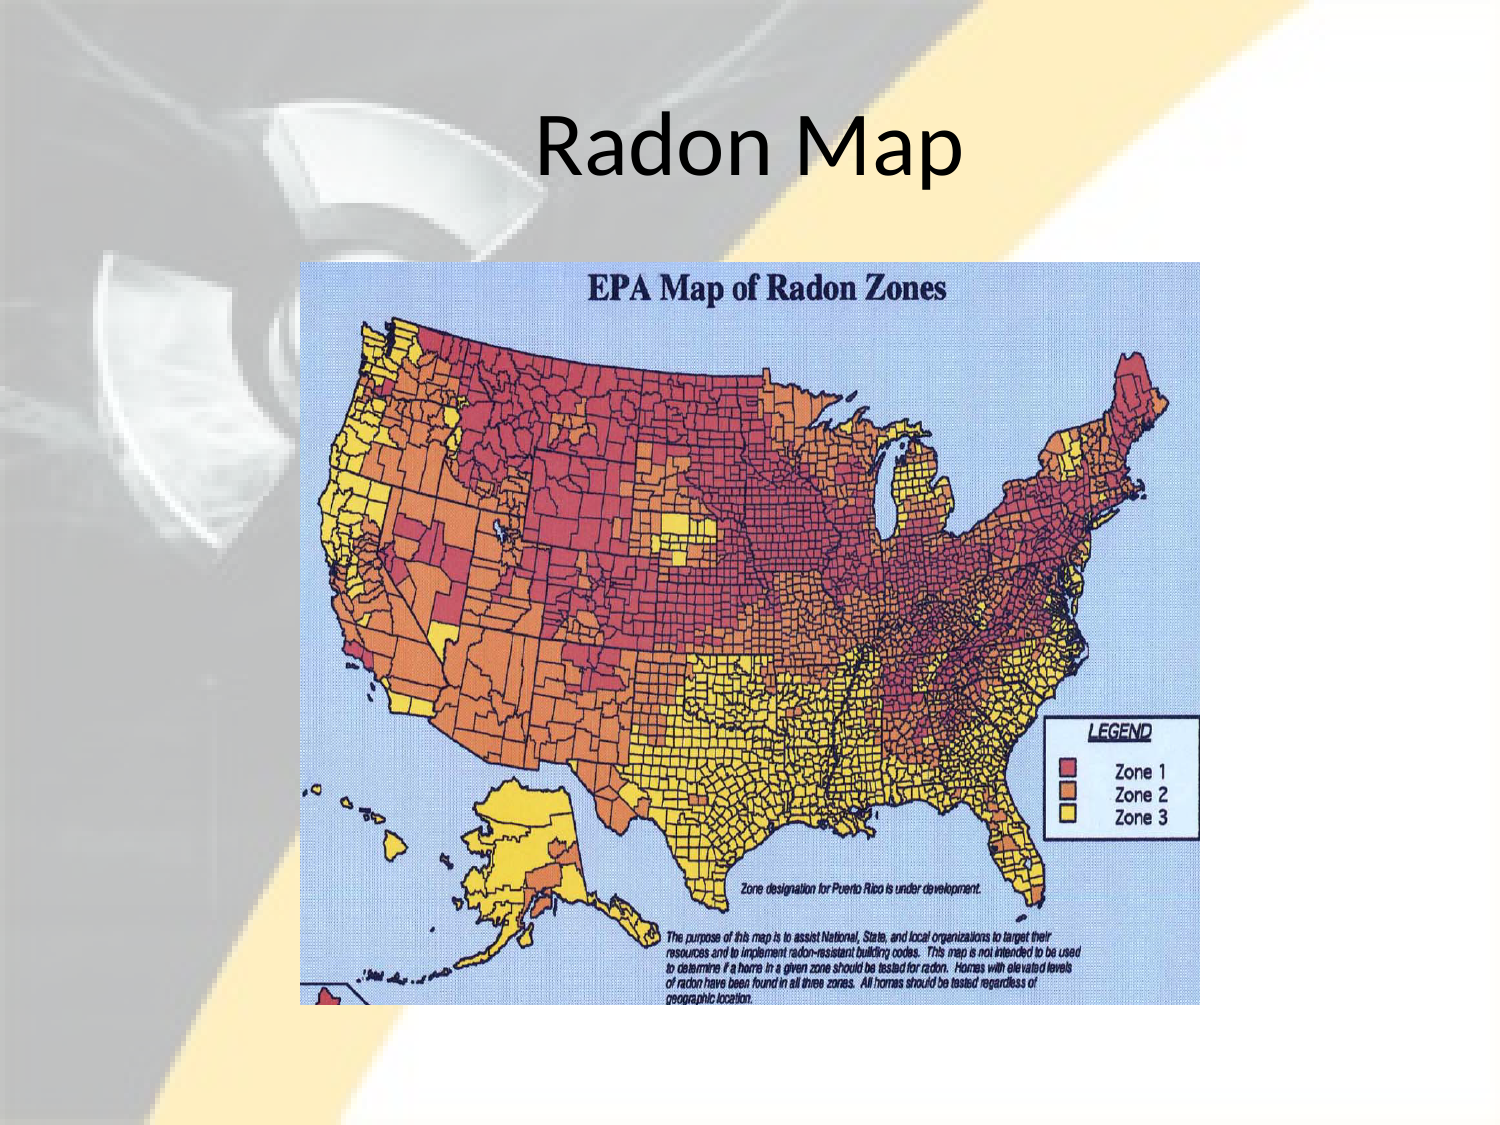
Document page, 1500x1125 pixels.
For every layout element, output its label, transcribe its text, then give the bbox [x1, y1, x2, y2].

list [300, 262, 1200, 1006]
title Radon Map [75, 45, 1425, 233]
